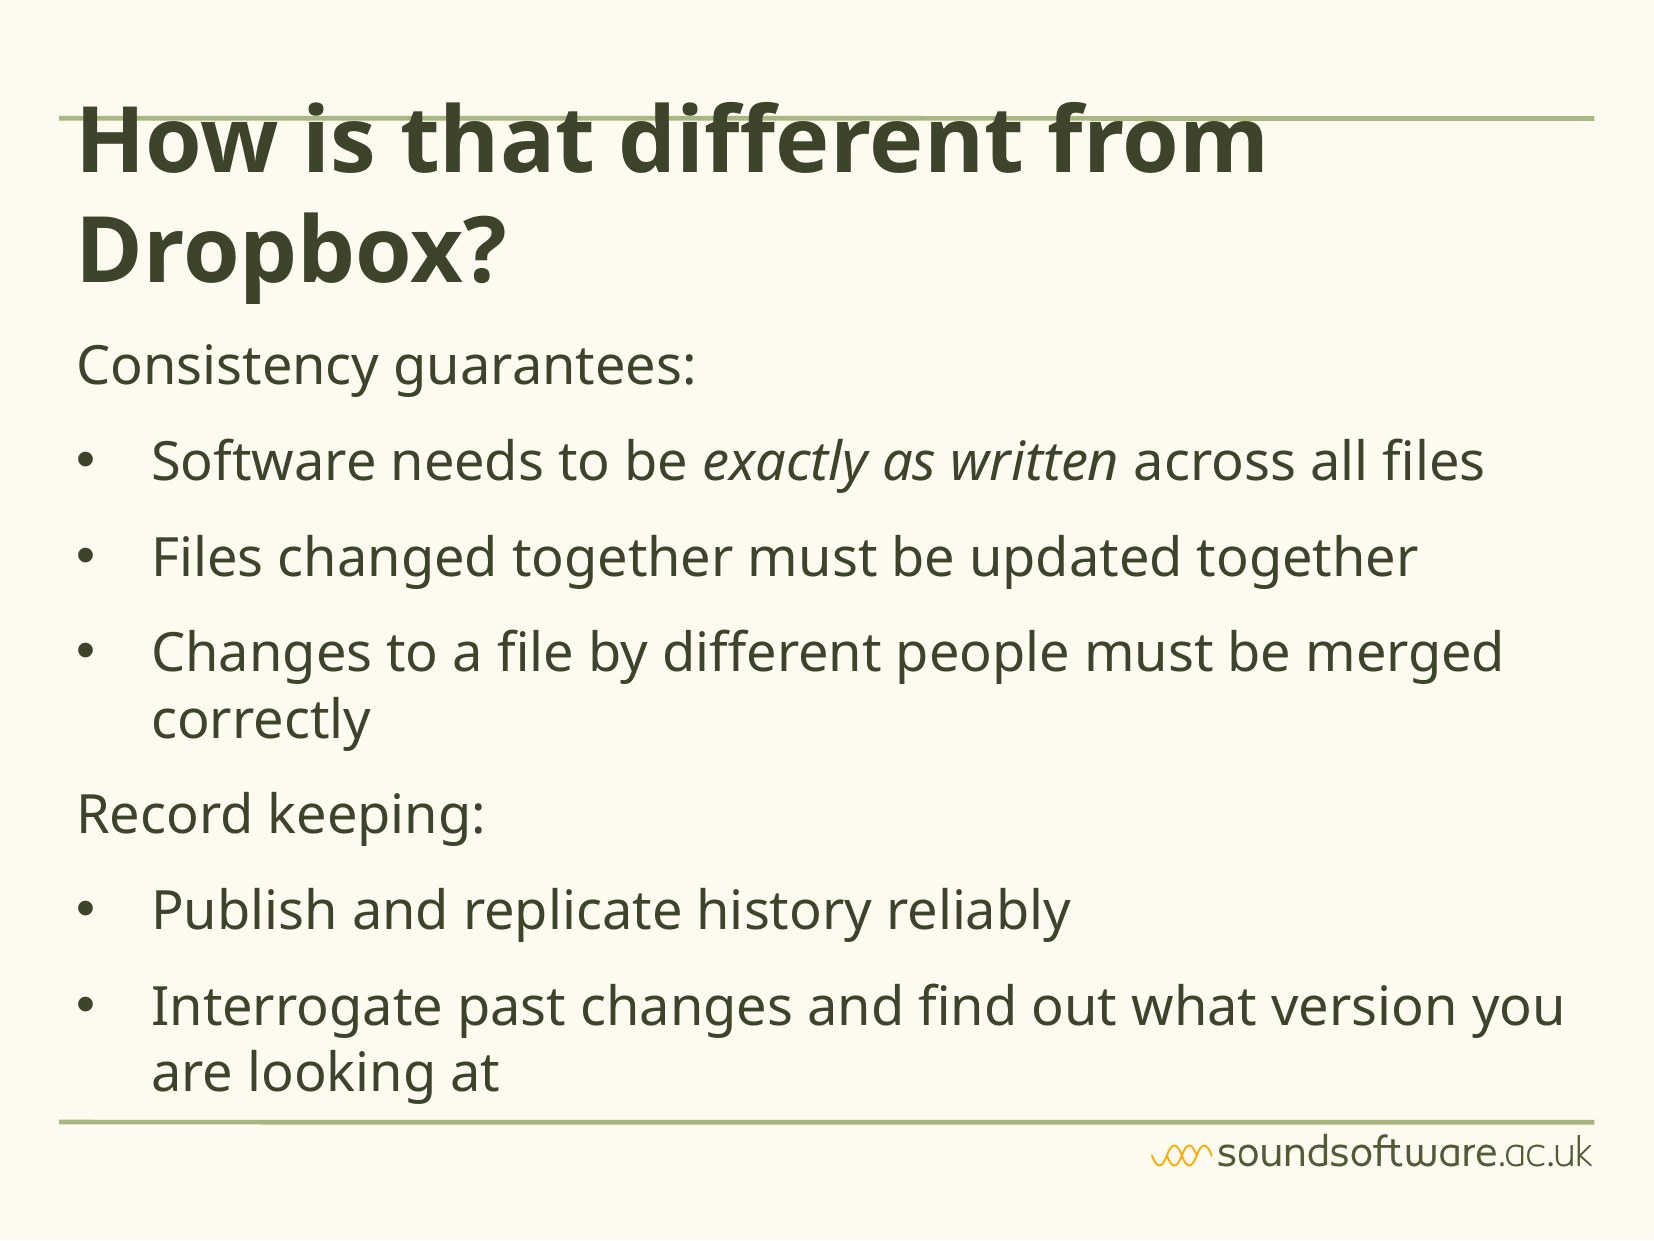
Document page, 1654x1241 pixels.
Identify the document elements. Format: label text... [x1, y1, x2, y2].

picture [1151, 1139, 1592, 1167]
title How is that different from Dropbox? [59, 118, 1593, 265]
list Consistency guarantees: Software needs to be exactly as written across all files Files changed together must be updated together Changes to a file by different people must be merged correctly Record keeping: Publish and replicate history reliably Interrogate past changes and find out what version you are looking at [59, 321, 1593, 1139]
